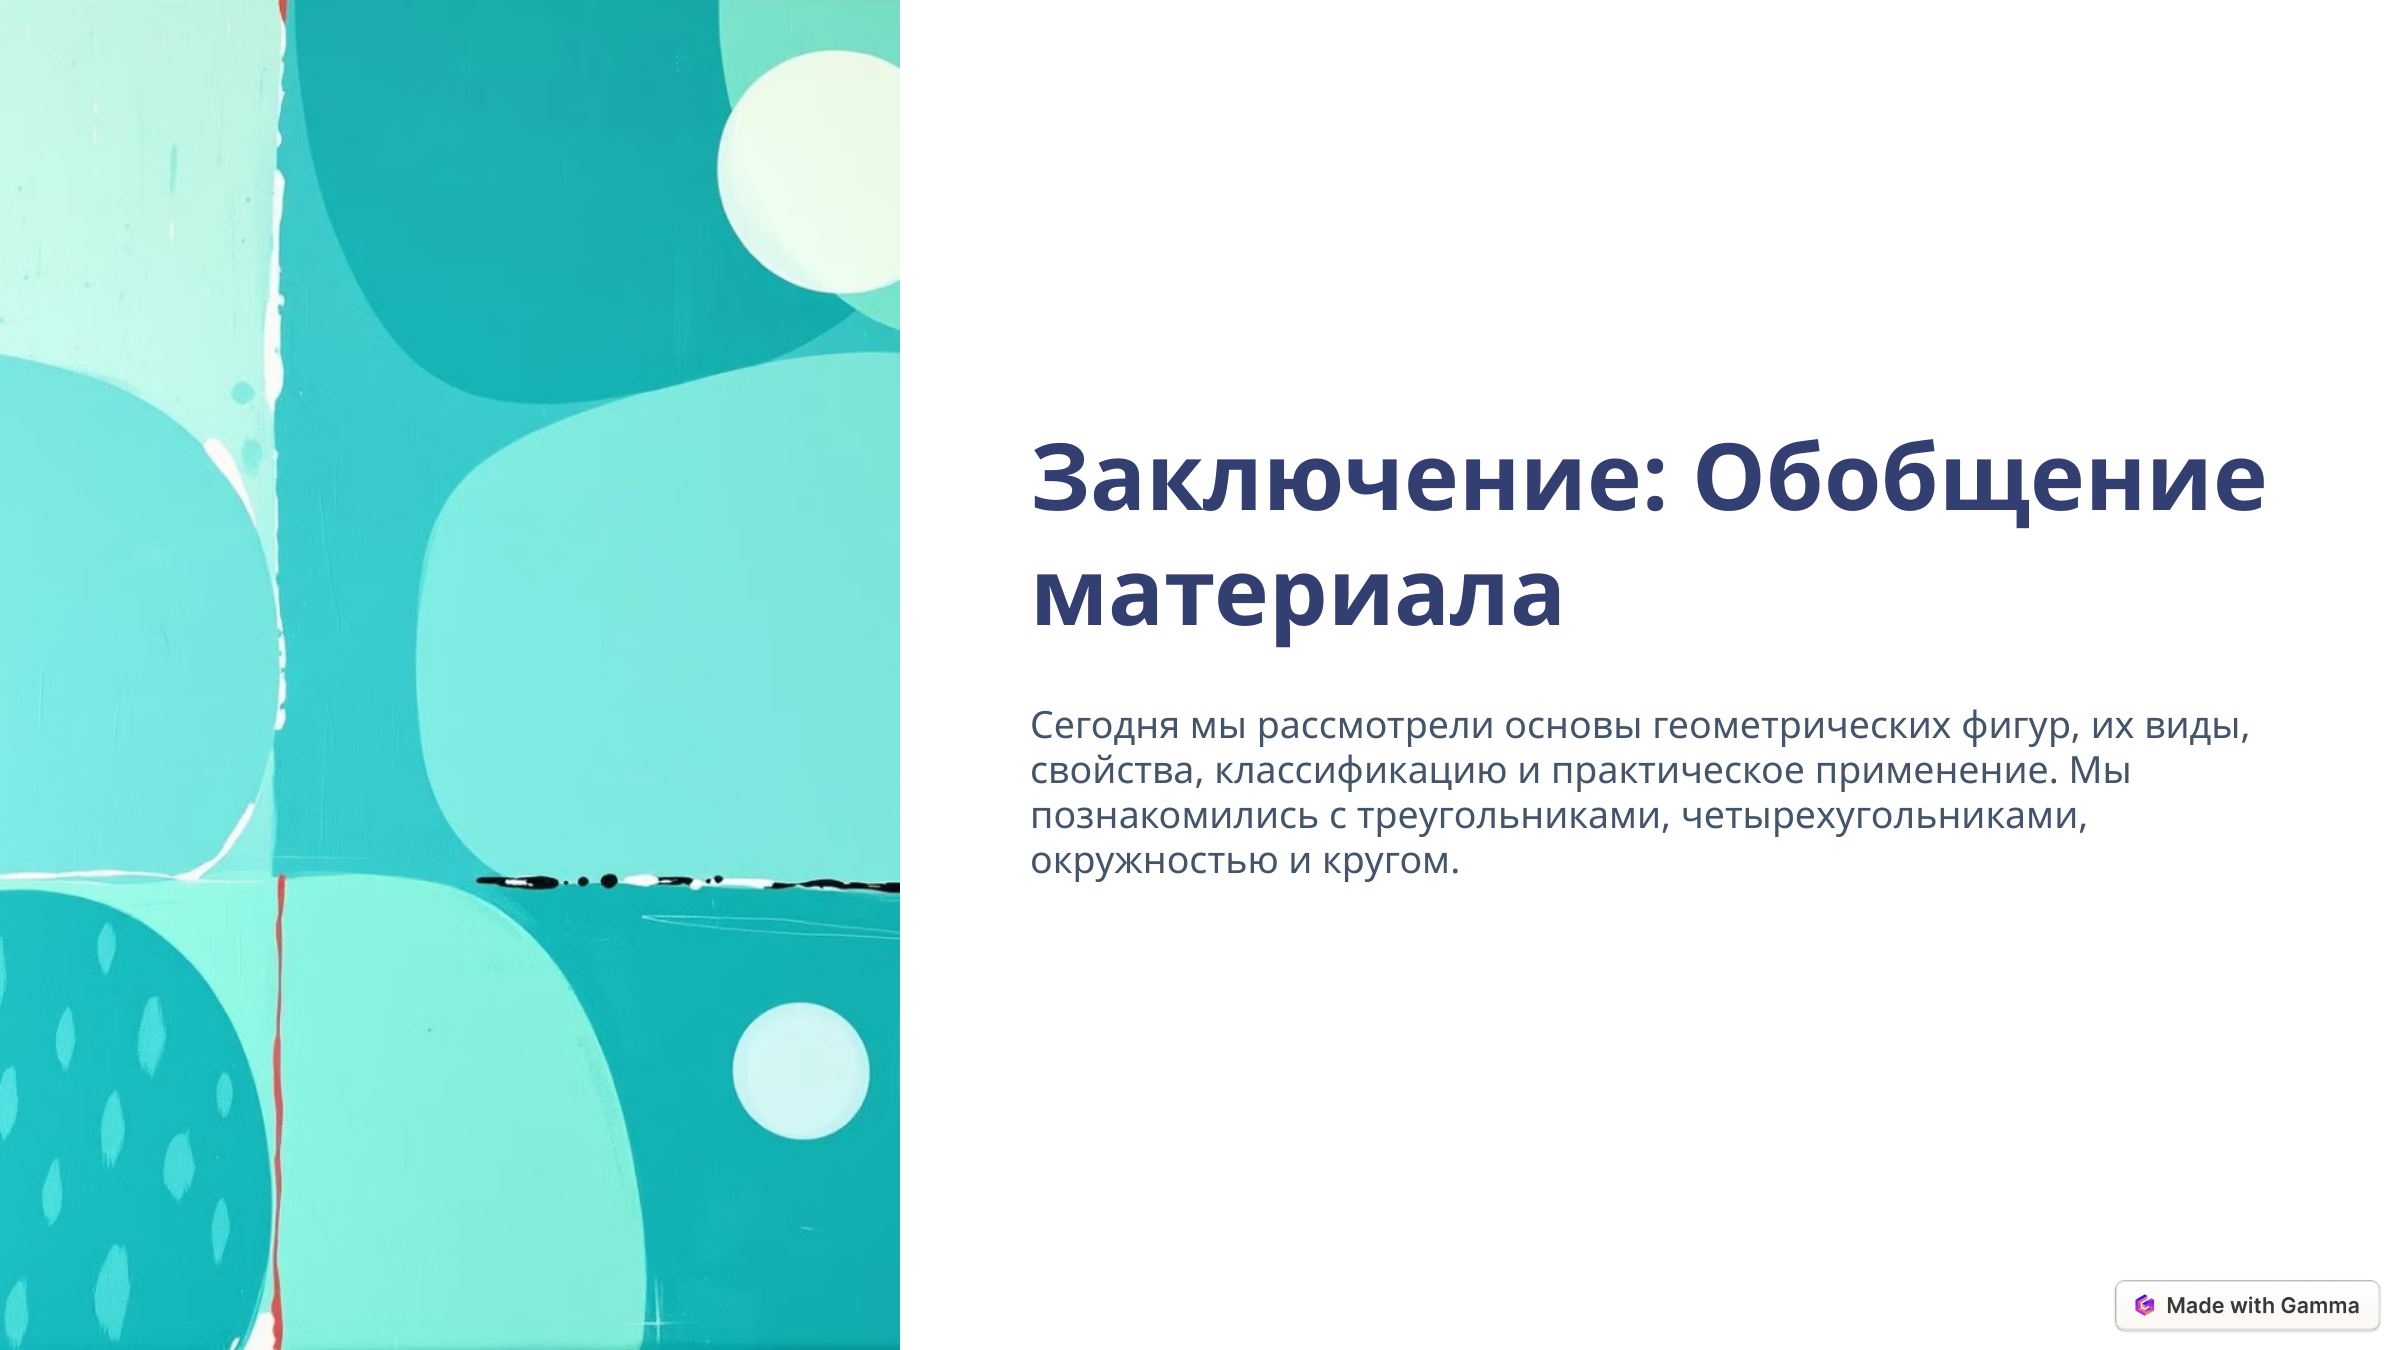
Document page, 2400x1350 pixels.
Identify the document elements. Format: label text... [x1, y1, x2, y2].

text_box Заключение: Обобщение материала [1030, 413, 2270, 701]
text_box Сегодня мы рассмотрели основы геометрических фигур, их виды, свойства, классификацию и практическое применение. Мы познакомились с треугольниками, четырехугольниками, окружностью и кругом. [1030, 701, 2270, 909]
picture [2106, 1271, 2389, 1339]
picture [0, 0, 900, 1350]
